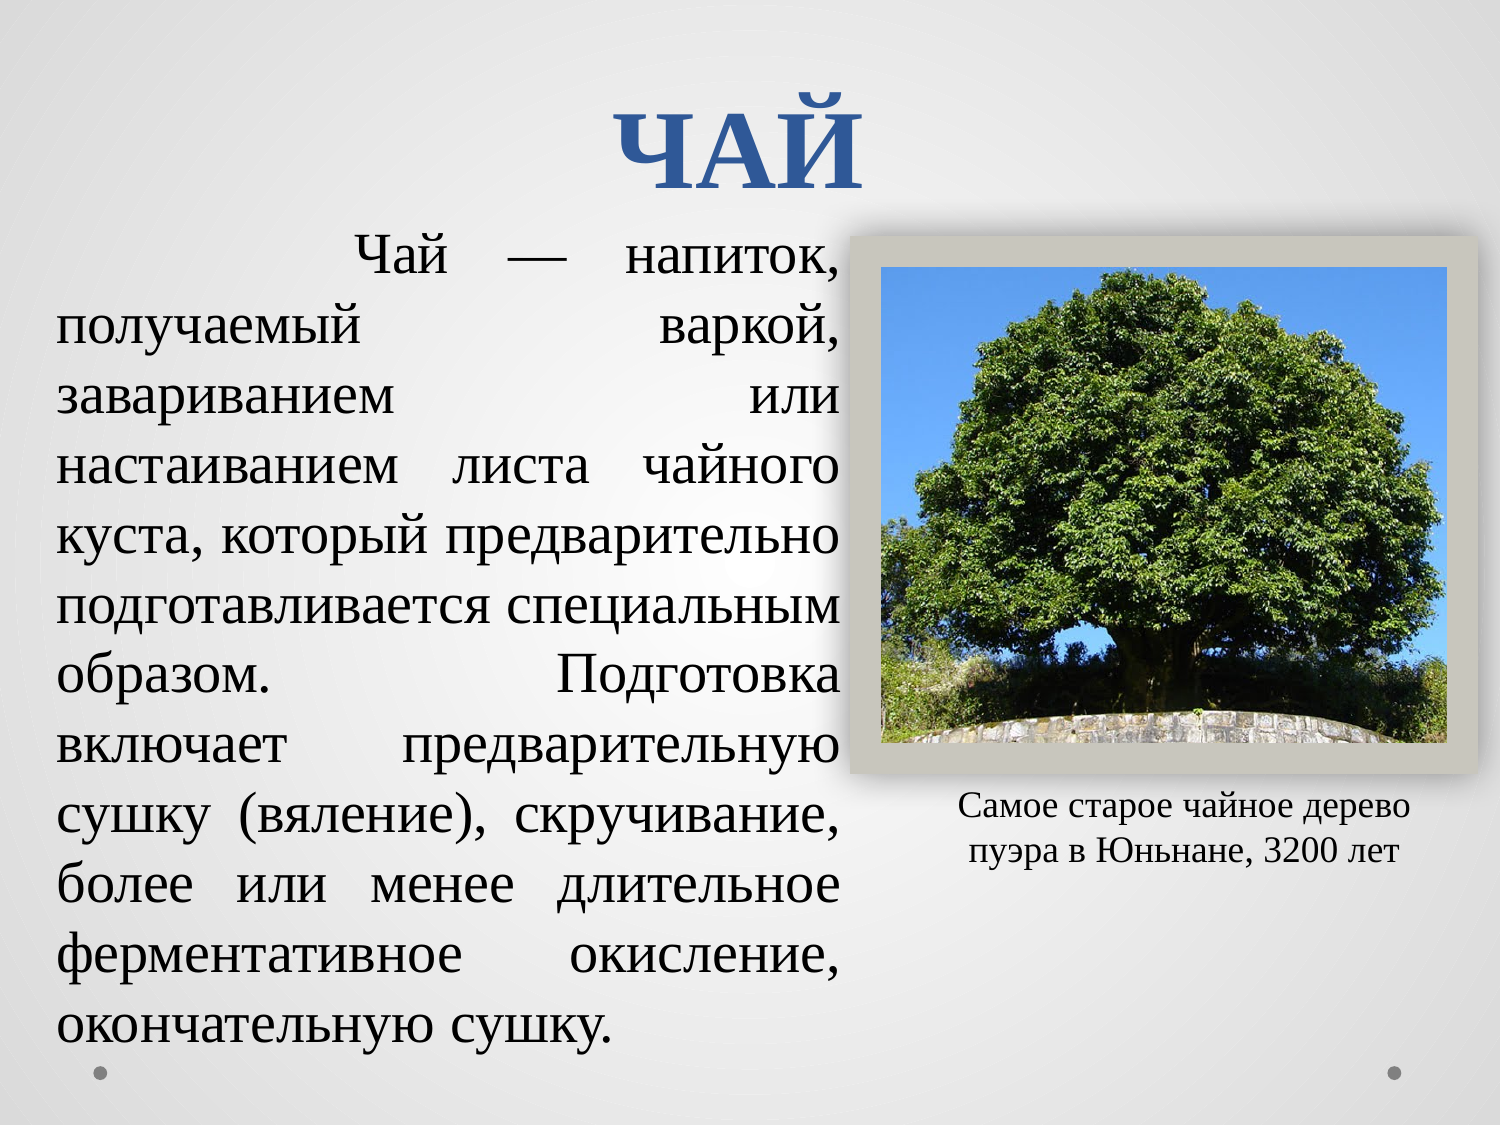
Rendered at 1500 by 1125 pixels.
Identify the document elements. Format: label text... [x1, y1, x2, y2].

text_box Самое старое чайное дерево пуэра в Юньнане, 3200 лет [916, 772, 1453, 967]
picture [880, 266, 1448, 743]
list Чай — напиток, получаемый варкой, завариванием или настаиванием листа чайного куста, который предварительно подготавливается специальным образом. Подготовка включает предварительную сушку (вяление), скручивание, более или менее длительное ферментативное окисление, окончательную сушку. [41, 208, 857, 1106]
title ЧАЙ [313, 30, 1164, 212]
